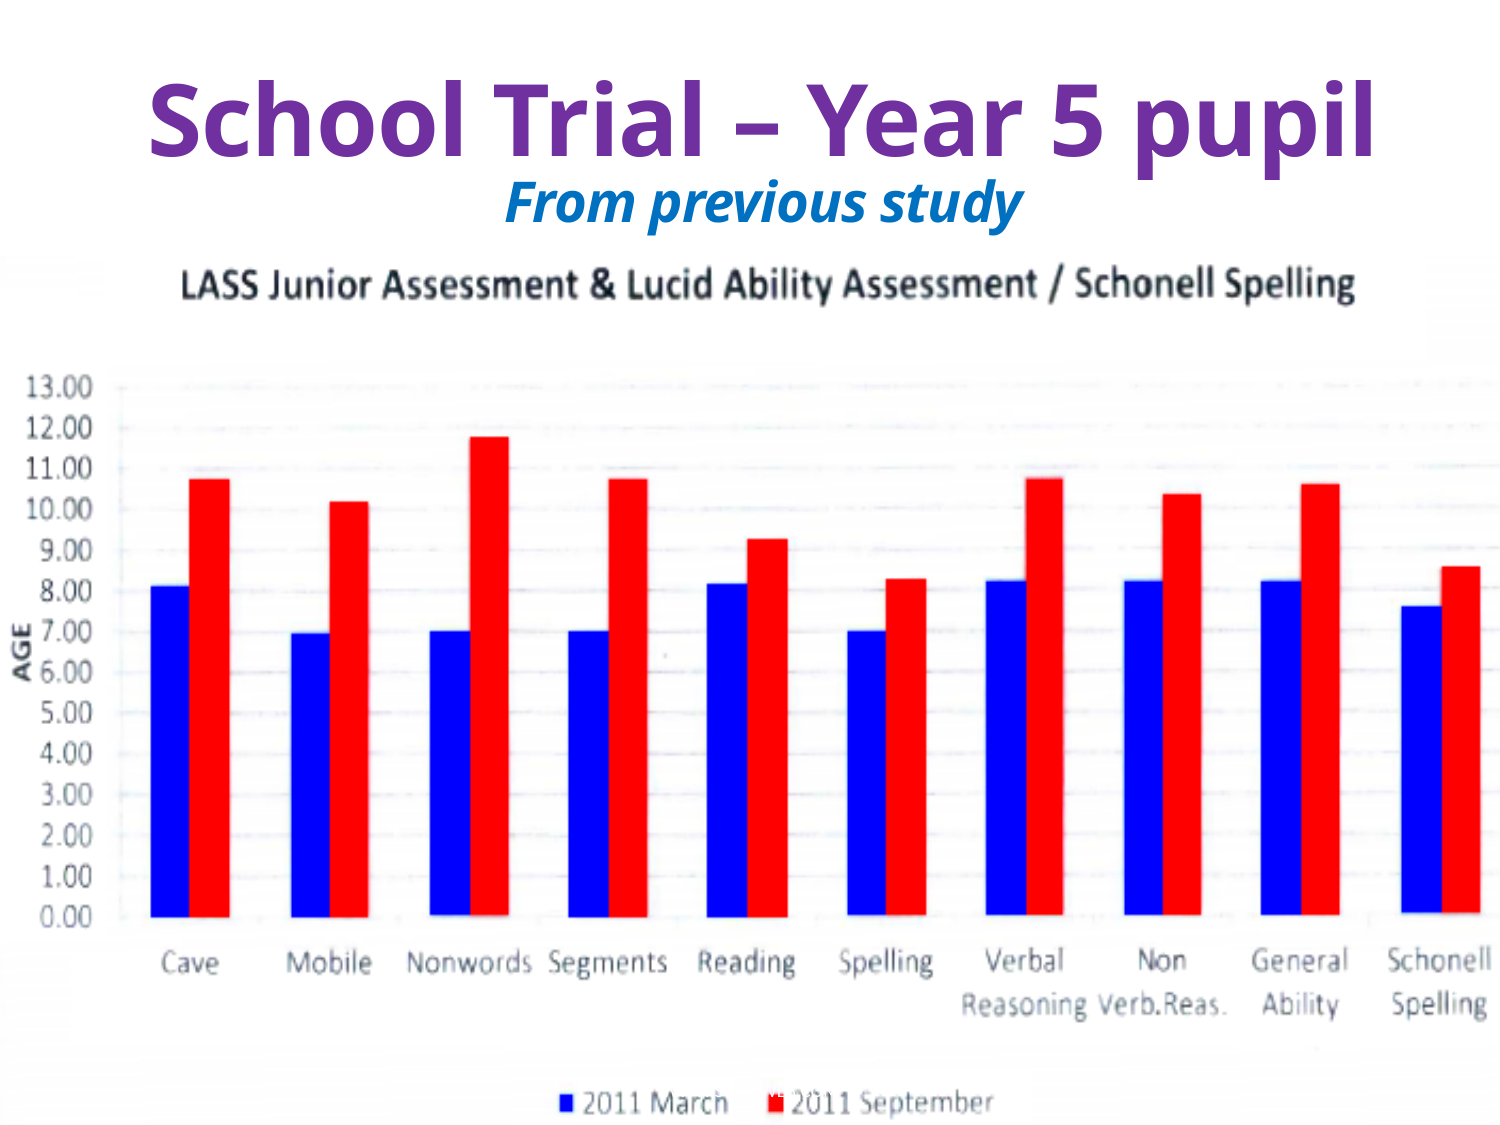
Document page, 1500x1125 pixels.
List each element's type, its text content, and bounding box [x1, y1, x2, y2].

picture [0, 254, 1500, 1125]
title School Trial – Year 5 pupil From previous study [88, 54, 1439, 243]
